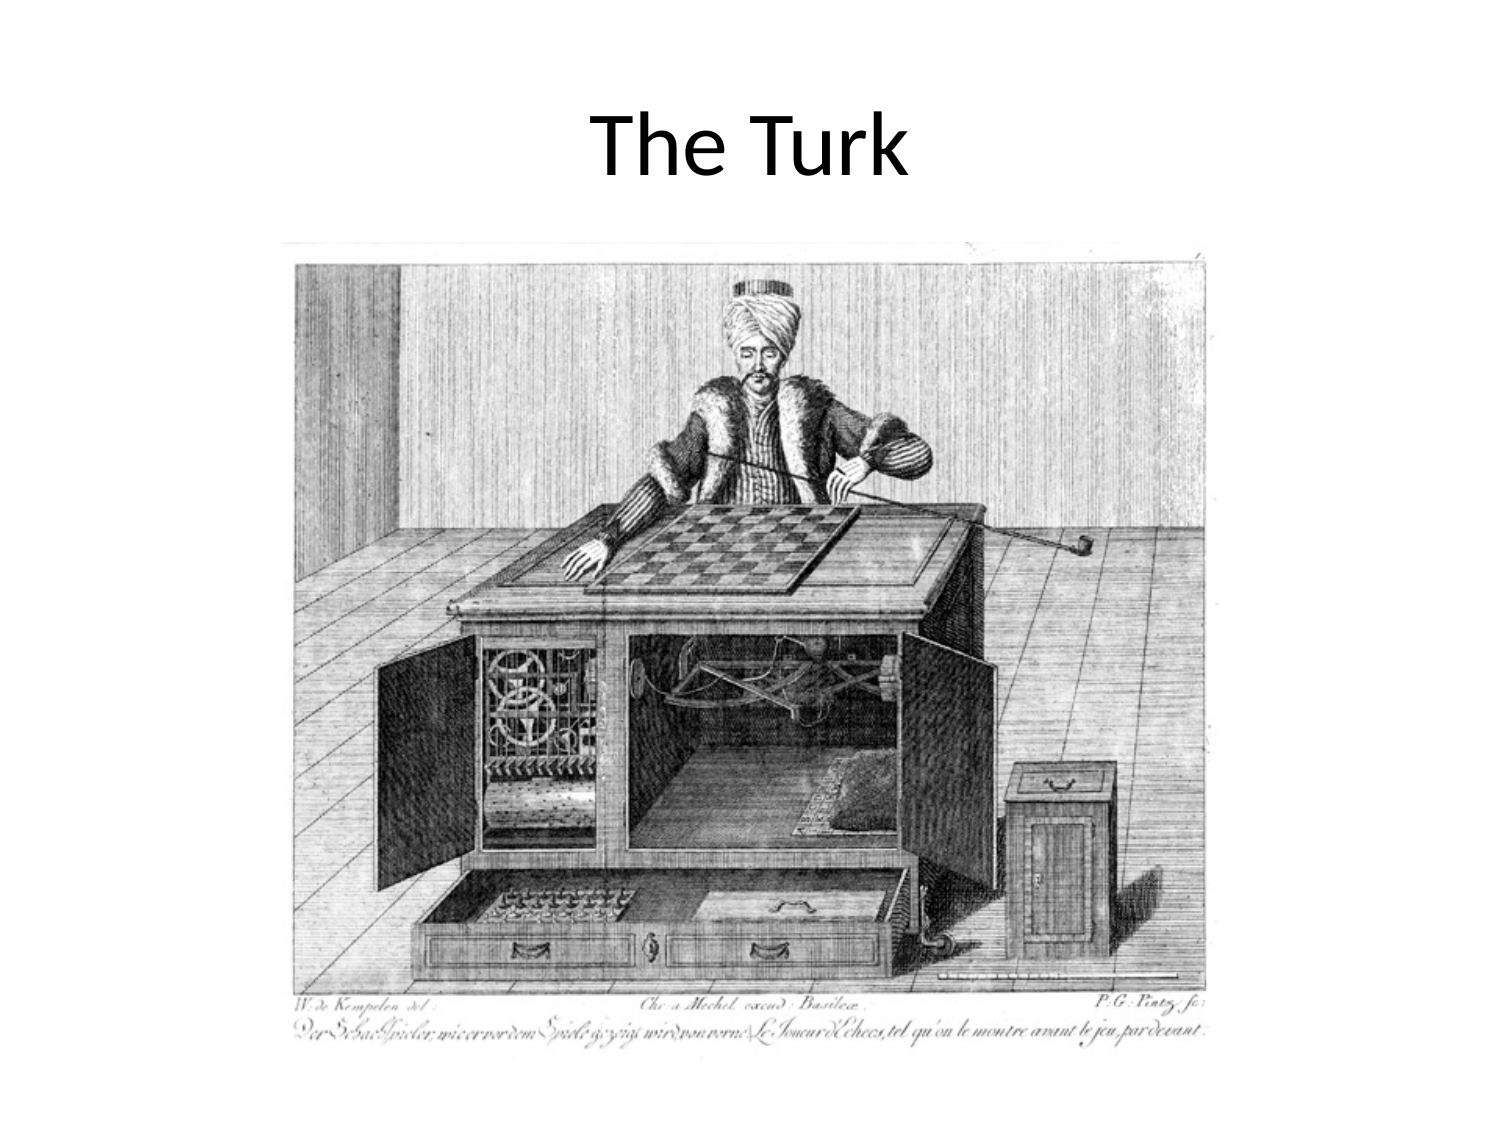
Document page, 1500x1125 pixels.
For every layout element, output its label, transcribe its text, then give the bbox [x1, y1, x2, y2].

title The Turk [75, 45, 1425, 233]
picture [281, 242, 1219, 1061]
